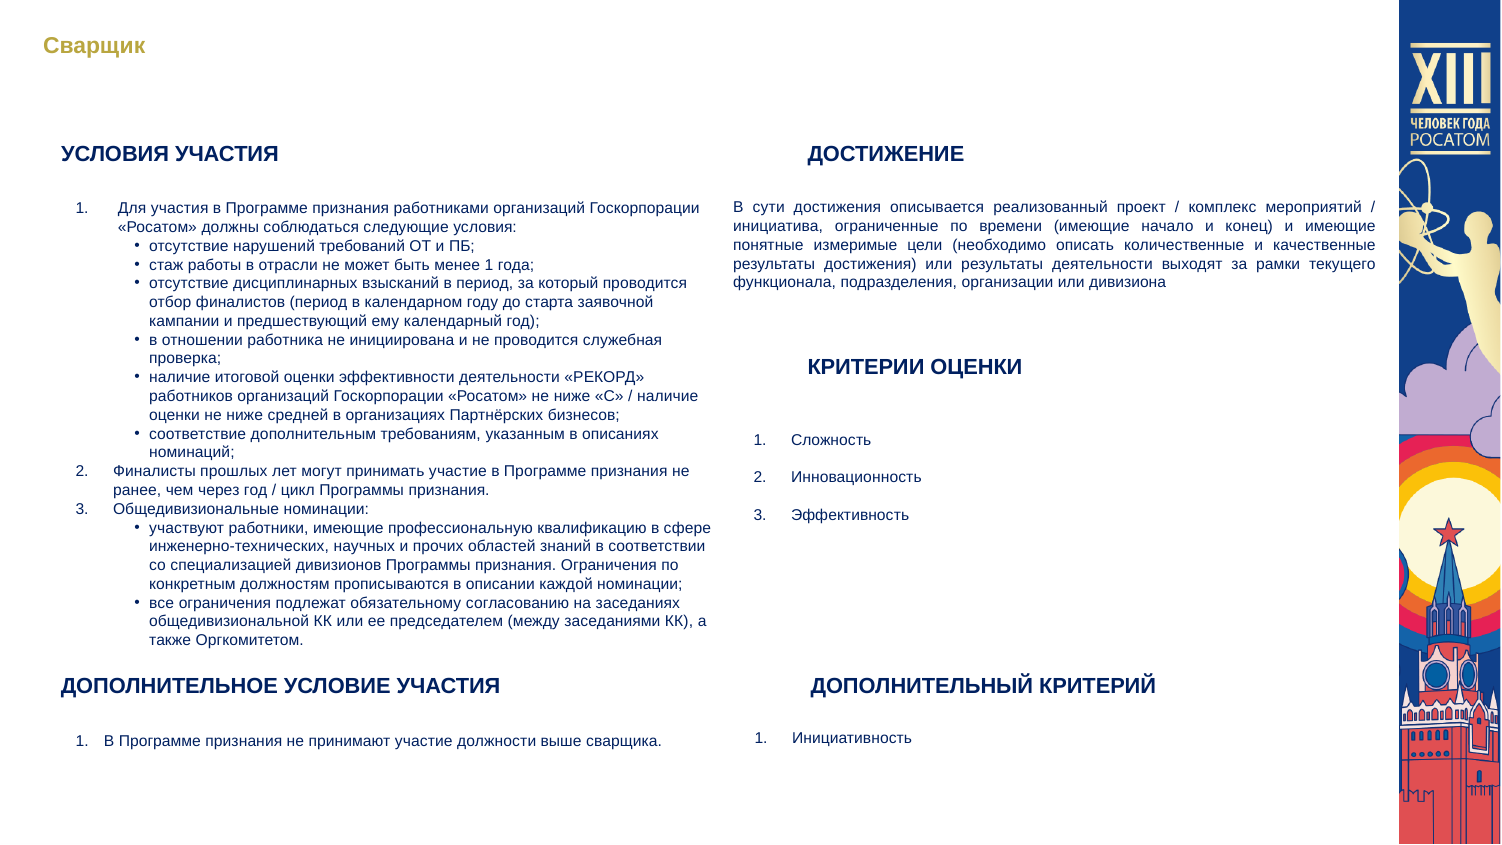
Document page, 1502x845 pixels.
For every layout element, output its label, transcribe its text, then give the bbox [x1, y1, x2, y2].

text_box Инициативность [739, 720, 1391, 792]
text_box ДОСТИЖЕНИЕ [807, 126, 1158, 168]
text_box КРИТЕРИИ ОЦЕНКИ [807, 339, 1158, 381]
text_box Для участия в Программе признания работниками организаций Госкорпорации «Росатом» должны соблюдаться следующие условия: отсутствие нарушений требований ОТ и ПБ; стаж работы в отрасли не может быть менее 1 года; отсутствие дисциплинарных взысканий в период, за который проводится отбор финалистов (период в календарном году до старта заявочной кампании и предшествующий ему календарный год); в отношении работника не инициирована и не проводится служебная проверка; наличие итоговой оценки эффективности деятельности «РЕКОРД» работников организаций Госкорпорации «Росатом» не ниже «С» / наличие оценки не ниже средней в организациях Партнёрских бизнесов; соответствие дополнительным требованиям, указанным в описаниях номинаций; Финалисты прошлых лет могут принимать участие в Программе признания не ранее, чем через год / цикл Программы признания. Общедивизиональные номинации: участвуют работники, имеющие профессиональную квалификацию в сфере инженерно-технических, научных и прочих областей знаний в соответствии со специализацией дивизионов Программы признания. Ограничения по конкретным должностям прописываются в описании каждой номинации; все ограничения подлежат обязательному согласованию на заседаниях общедивизиональной КК или ее председателем (между заседаниями КК), а также Оргкомитетом. [60, 190, 727, 657]
picture [0, 0, 1501, 844]
text_box Сварщик [28, 23, 1402, 66]
text_box В сути достижения описывается реализованный проект / комплекс мероприятий / инициатива, ограниченные по времени (имеющие начало и конец) и имеющие понятные измеримые цели (необходимо описать количественные и качественные результаты достижения) или результаты деятельности выходят за рамки текущего функционала, подразделения, организации или дивизиона [718, 189, 1391, 299]
text_box Сложность Инновационность Эффективность [738, 422, 1390, 531]
text_box ДОПОЛНИТЕЛЬНЫЙ КРИТЕРИЙ [810, 658, 1303, 718]
text_box УСЛОВИЯ УЧАСТИЯ [60, 126, 411, 169]
text_box В Программе признания не принимают участие должности выше сварщика. [60, 723, 719, 757]
text_box ДОПОЛНИТЕЛЬНОЕ УСЛОВИЕ УЧАСТИЯ [60, 658, 652, 701]
